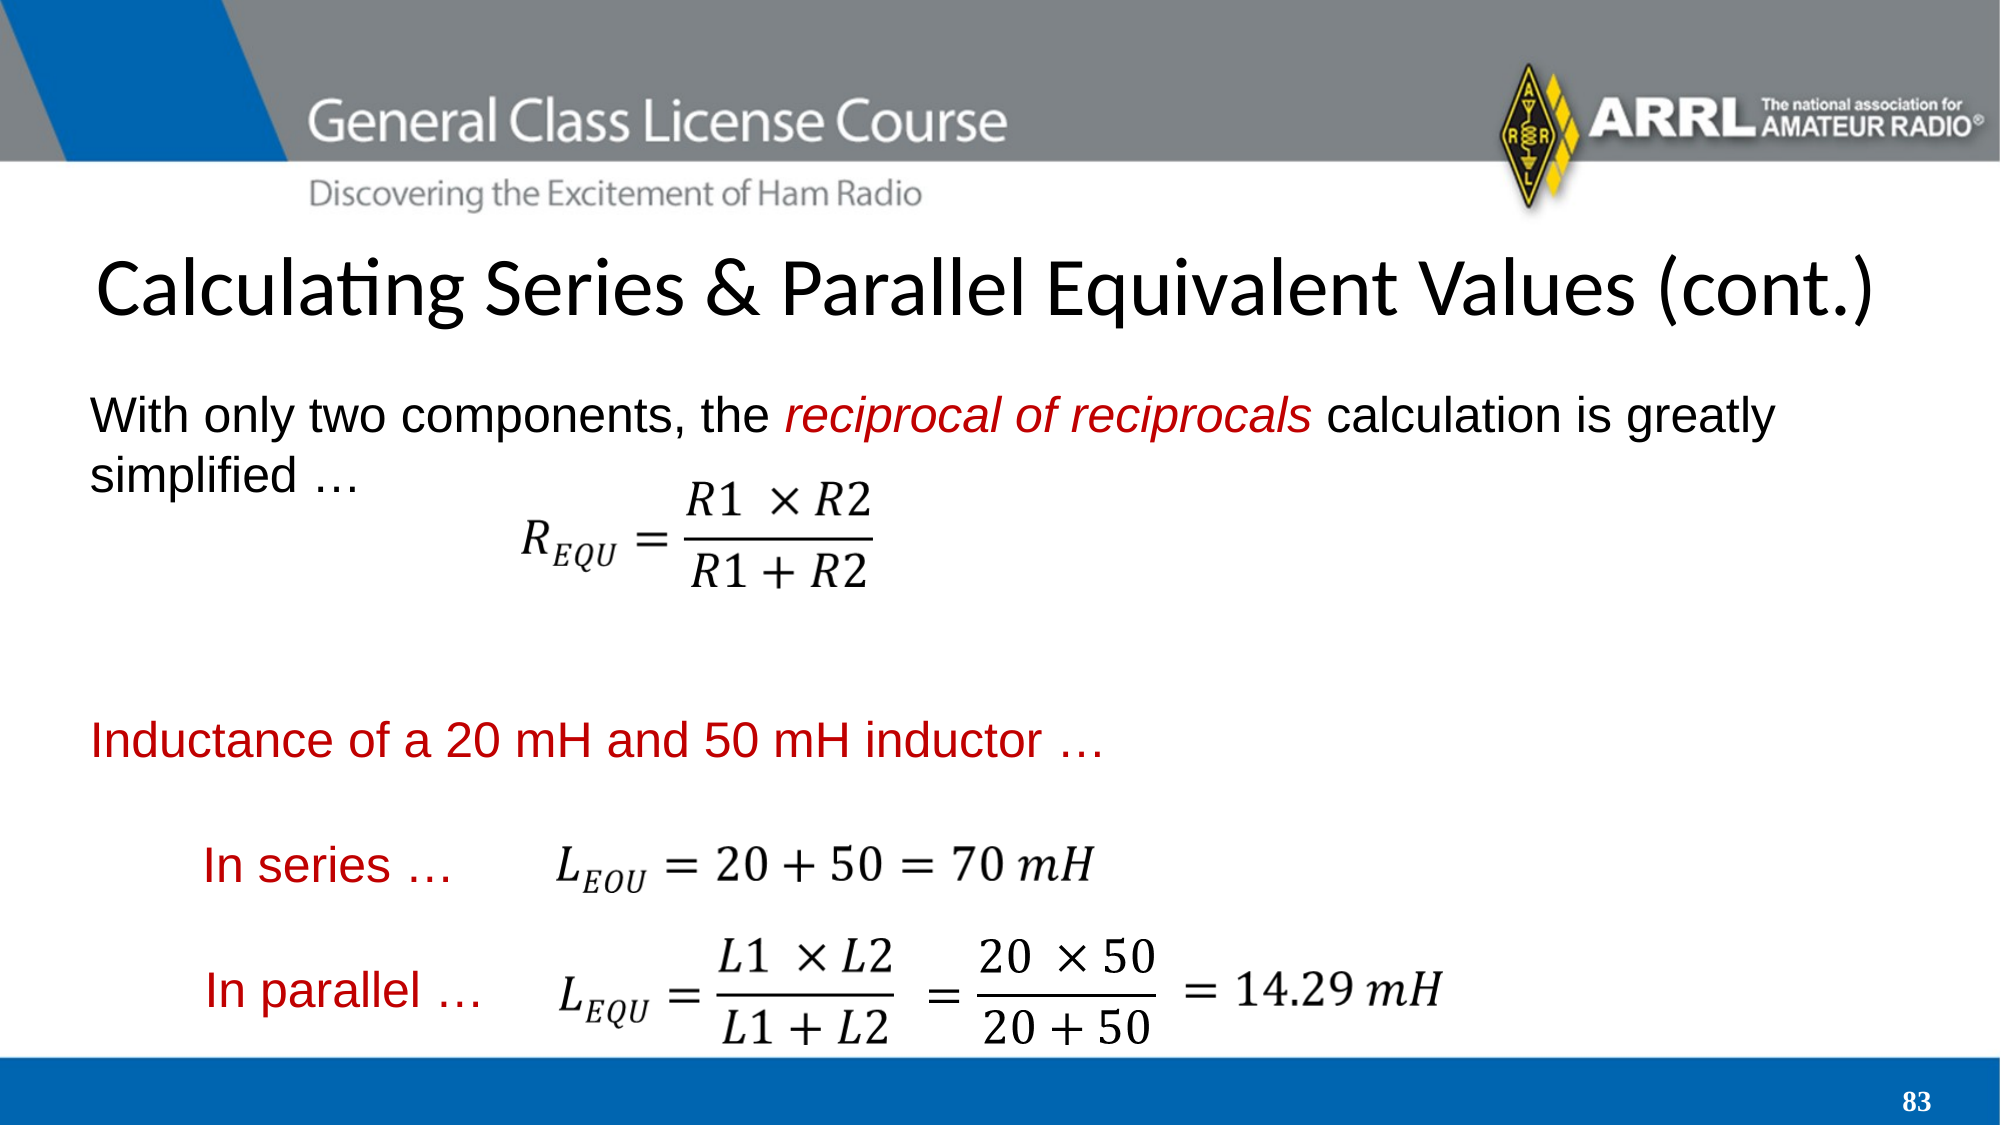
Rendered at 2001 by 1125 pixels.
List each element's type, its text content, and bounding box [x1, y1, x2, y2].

text_box [512, 474, 881, 590]
text_box [1174, 957, 1453, 1019]
text_box [907, 930, 1164, 1047]
text_box [546, 832, 1105, 894]
text_box With only two components, the reciprocal of reciprocals calculation is greatly simplified … [75, 374, 1850, 510]
text_box In parallel … [189, 949, 533, 1025]
text_box [544, 930, 907, 1046]
text_box Inductance of a 20 mH and 50 mH inductor … [74, 699, 1288, 775]
picture [0, 0, 2001, 1125]
text_box In series … [187, 824, 475, 900]
title Calculating Series & Parallel Equivalent Values (cont.) [50, 224, 1925, 413]
